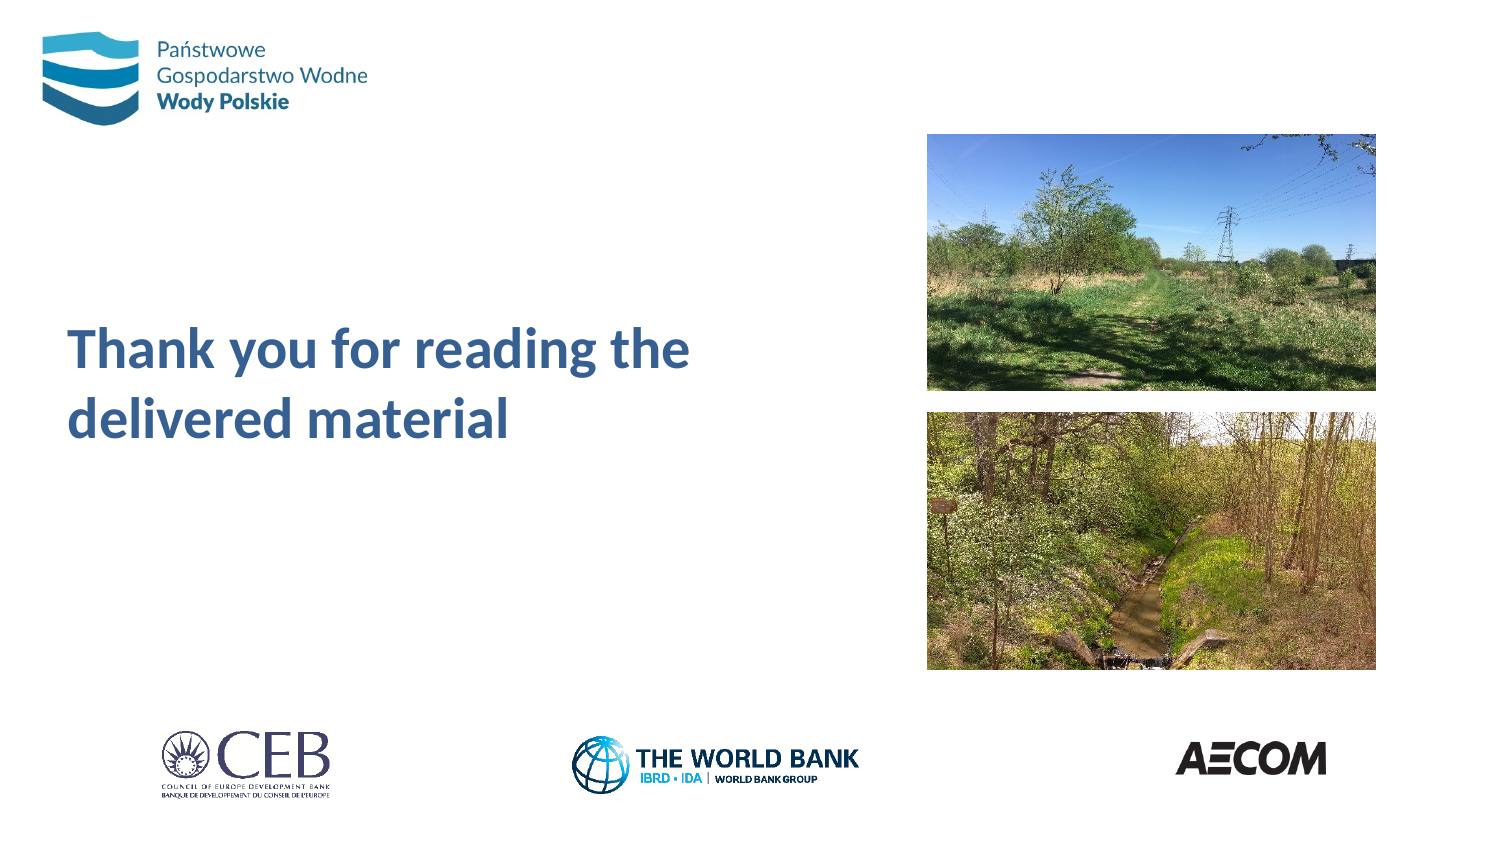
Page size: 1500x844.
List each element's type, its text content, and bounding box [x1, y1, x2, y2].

title Thank you for reading the delivered material [53, 302, 798, 479]
picture [590, 747, 598, 754]
picture [926, 133, 1376, 391]
picture [572, 735, 859, 794]
picture [1174, 740, 1326, 776]
picture [926, 412, 1376, 670]
picture [159, 729, 332, 800]
picture [599, 749, 605, 758]
picture [17, 8, 395, 151]
